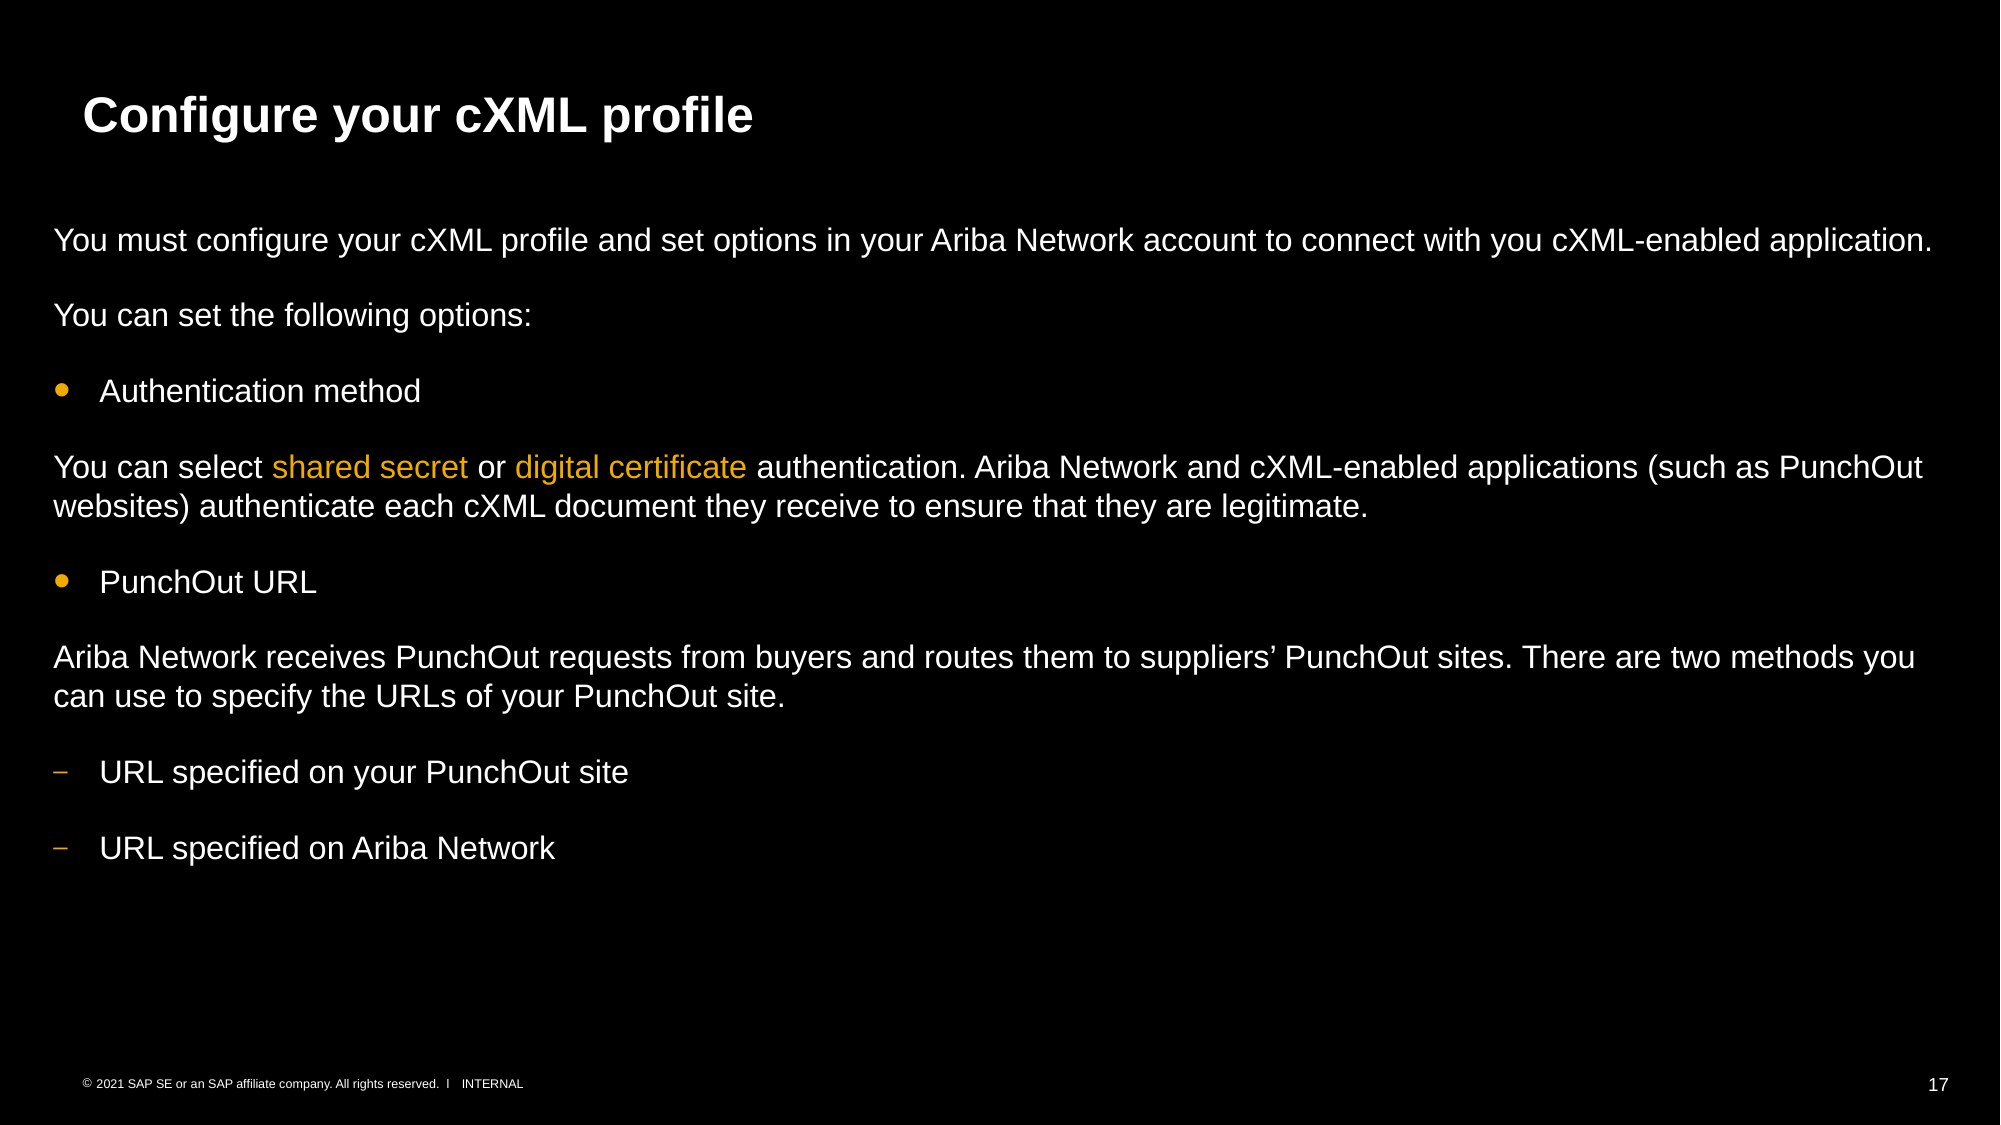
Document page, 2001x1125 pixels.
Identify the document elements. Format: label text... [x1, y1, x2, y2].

title Configure your cXML profile [82, 82, 1918, 142]
list You must configure your cXML profile and set options in your Ariba Network account to connect with you cXML-enabled application. You can set the following options: Authentication method You can select shared secret or digital certificate authentication. Ariba Network and cXML-enabled applications (such as PunchOut websites) authenticate each cXML document they receive to ensure that they are legitimate. PunchOut URL Ariba Network receives PunchOut requests from buyers and routes them to suppliers’ PunchOut sites. There are two methods you can use to specify the URLs of your PunchOut site. URL specified on your PunchOut site URL specified on Ariba Network [53, 142, 1947, 911]
